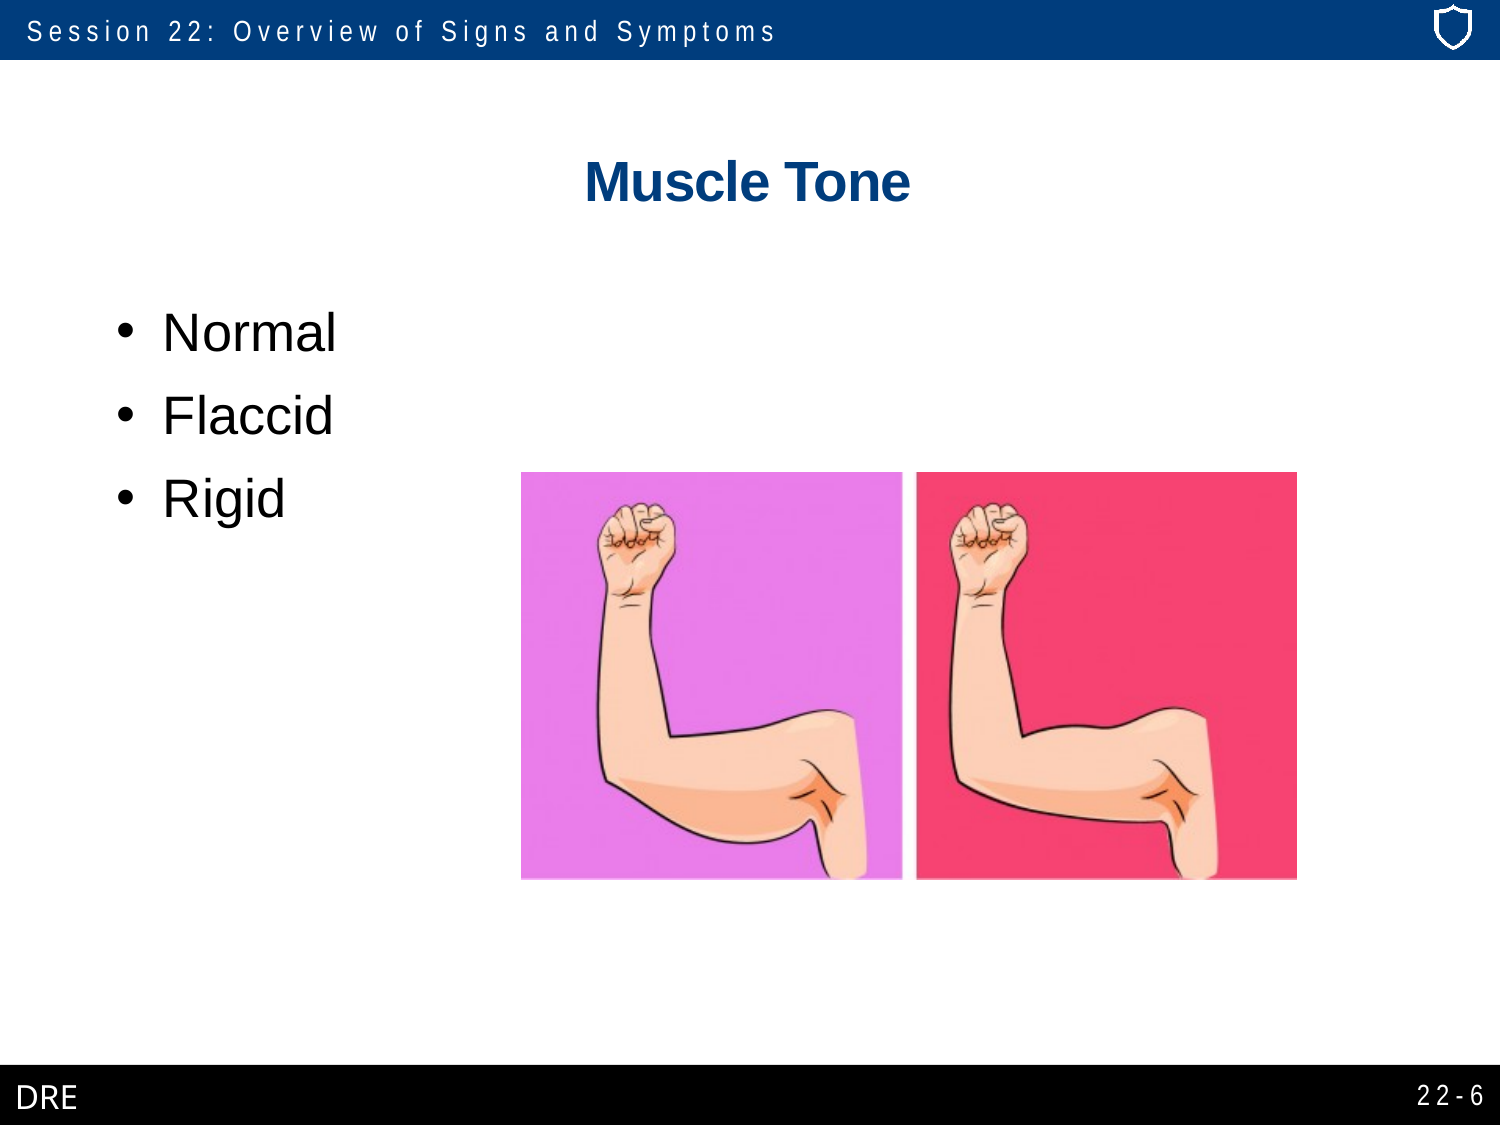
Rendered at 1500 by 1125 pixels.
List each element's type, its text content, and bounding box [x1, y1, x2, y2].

picture [1434, 4, 1472, 50]
picture [520, 471, 1297, 881]
list Normal Flaccid Rigid [78, 296, 1419, 796]
slide_number 22-6 [1218, 1063, 1499, 1124]
title Muscle Tone [78, 87, 1419, 289]
